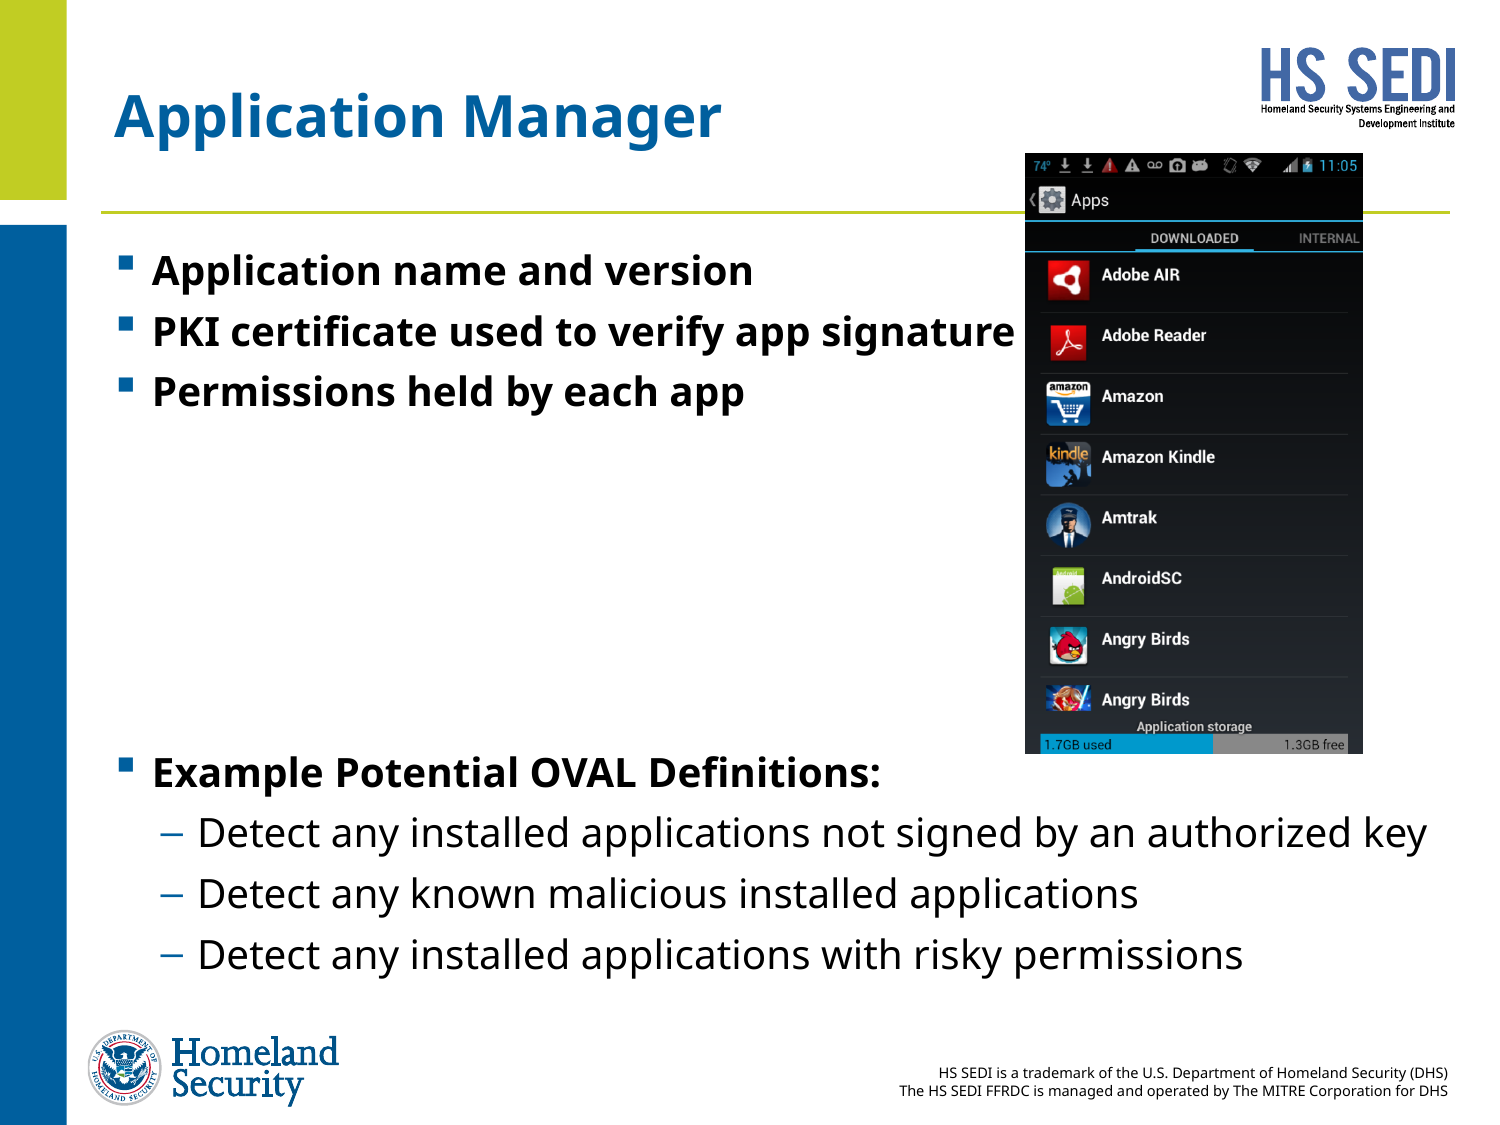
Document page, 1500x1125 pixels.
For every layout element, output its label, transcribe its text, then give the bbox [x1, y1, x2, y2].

list Application name and version PKI certificate used to verify app signature Permissions held by each app Example Potential OVAL Definitions: Detect any installed applications not signed by an authorized key Detect any known malicious installed applications Detect any installed applications with risky permissions [99, 237, 1450, 1005]
title Application Manager [99, 45, 1248, 188]
picture [1025, 153, 1364, 754]
